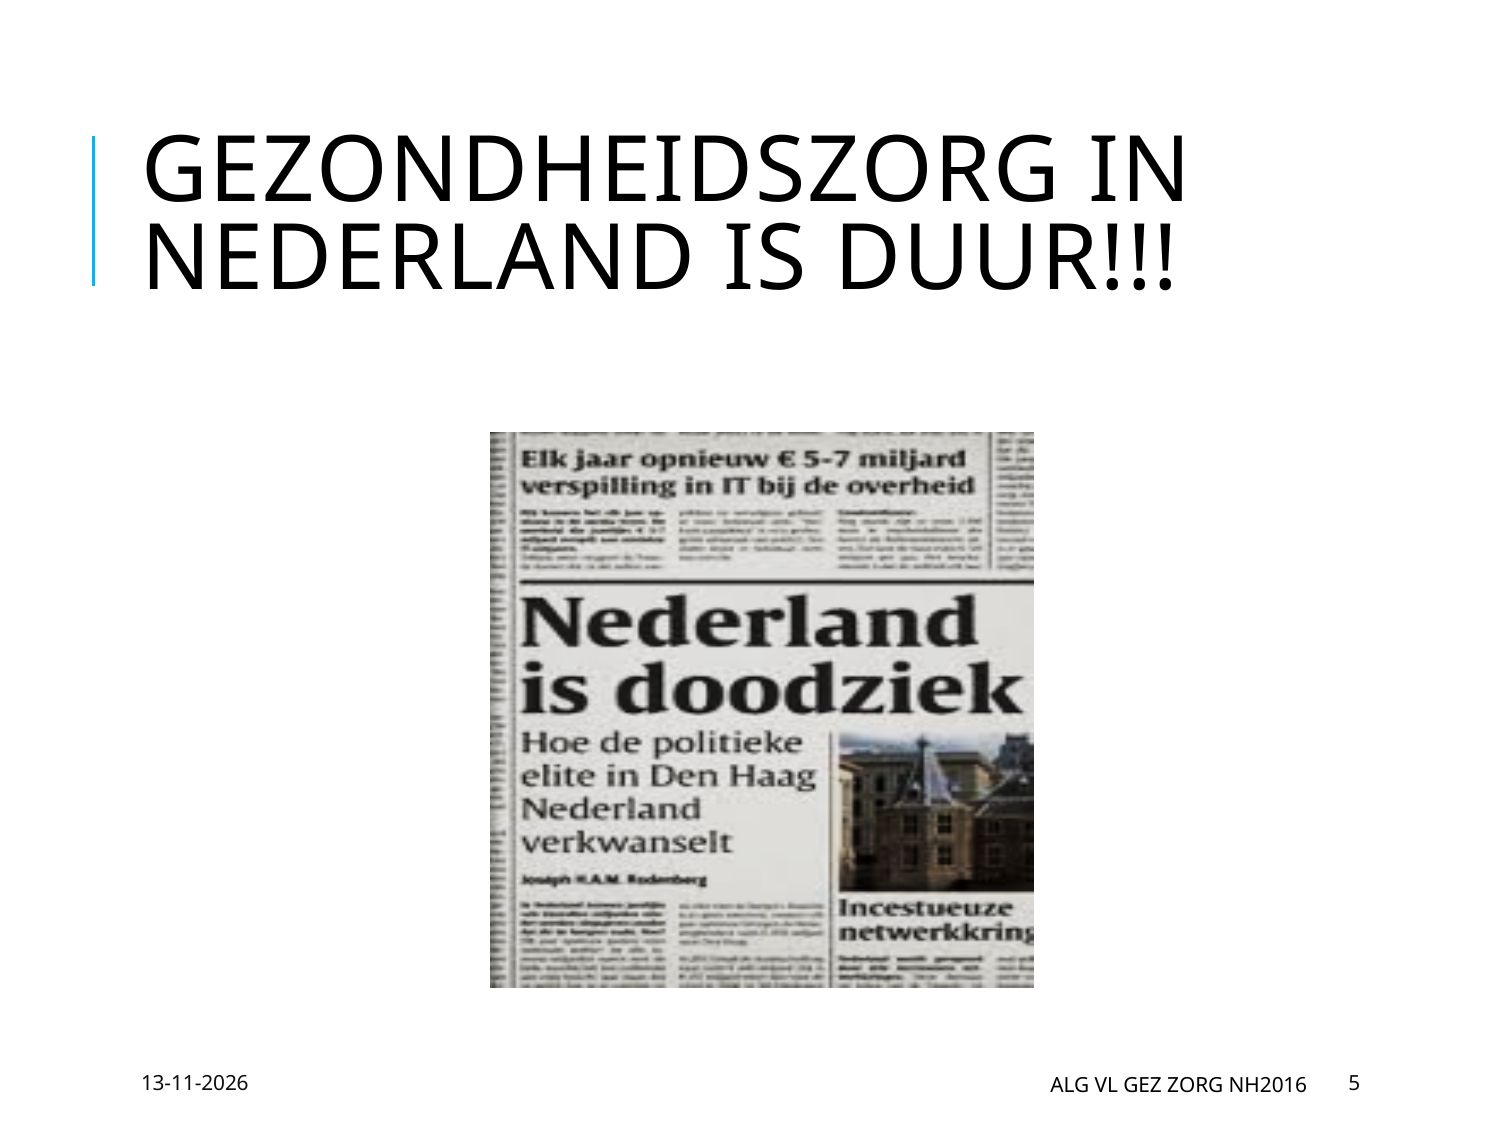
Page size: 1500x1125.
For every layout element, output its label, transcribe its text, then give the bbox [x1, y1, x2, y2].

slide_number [126, 1061, 392, 1107]
footer Alg VL gez zorg NH2016 [595, 1061, 1322, 1107]
title Gezondheidszorg in Nederland is duur!!! [126, 96, 1322, 342]
slide_number 5 [1333, 1061, 1454, 1107]
picture [489, 432, 1034, 988]
